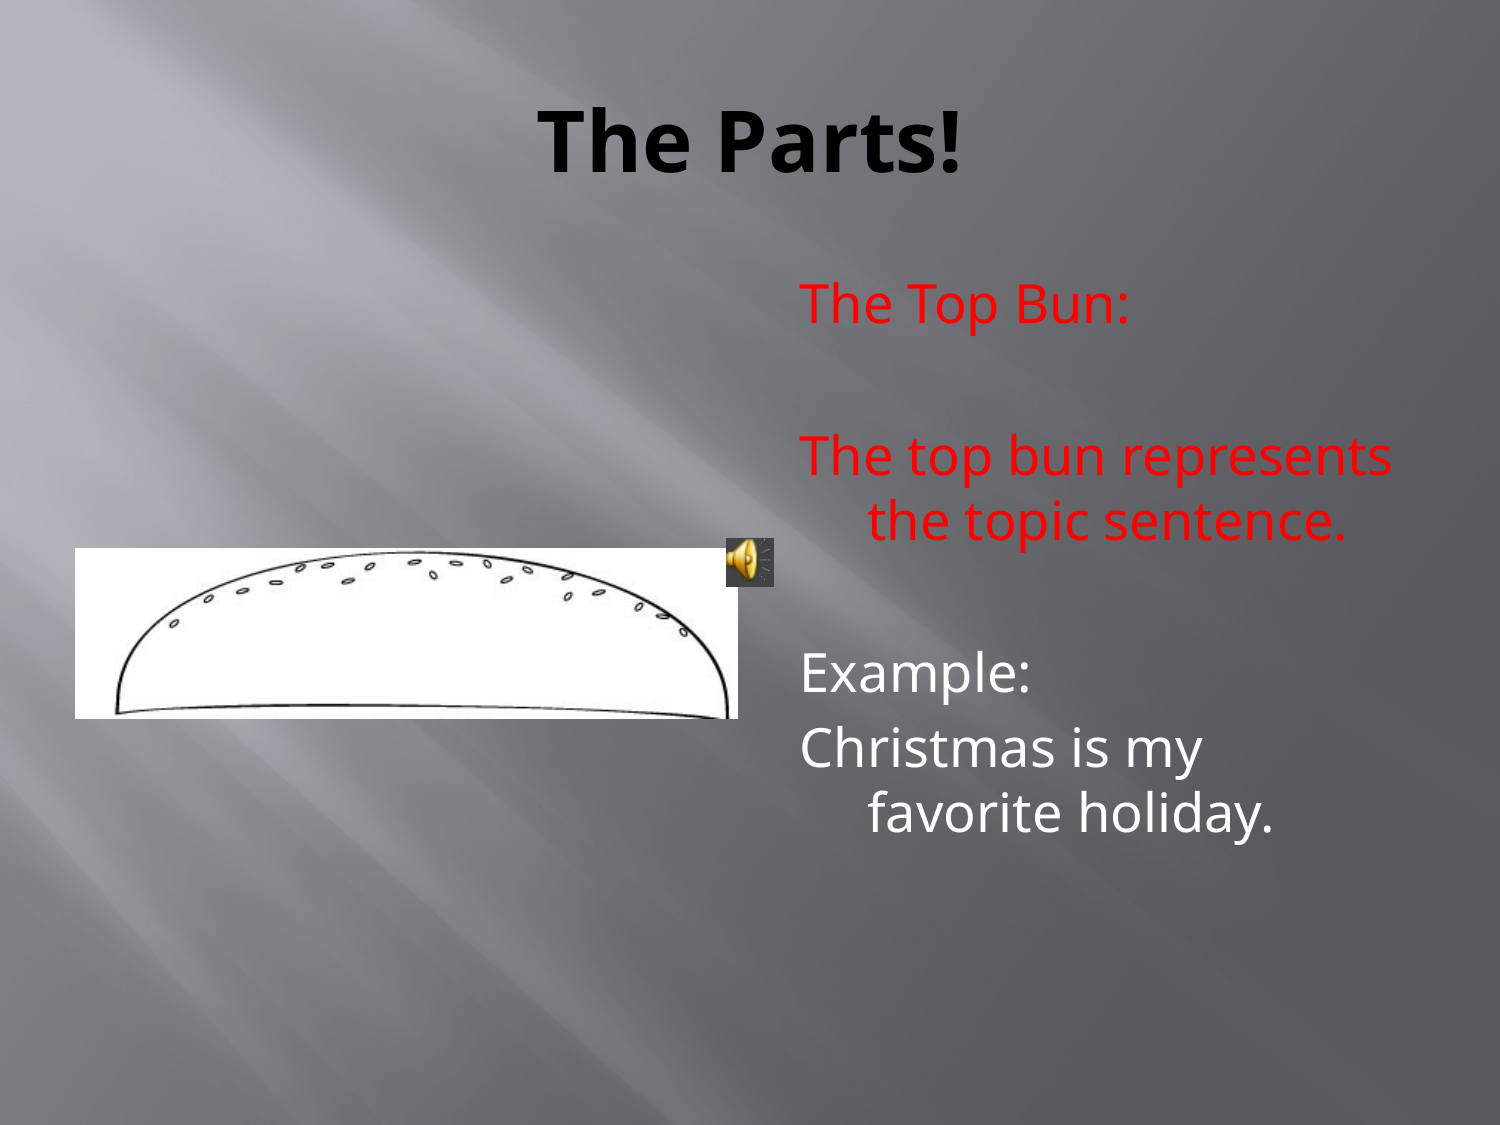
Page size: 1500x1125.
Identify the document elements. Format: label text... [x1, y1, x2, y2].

title The Parts! [75, 45, 1425, 233]
picture [724, 537, 776, 588]
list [74, 548, 738, 720]
list The Top Bun: The top bun represents the topic sentence. Example: Christmas is my favorite holiday. [762, 262, 1425, 1005]
